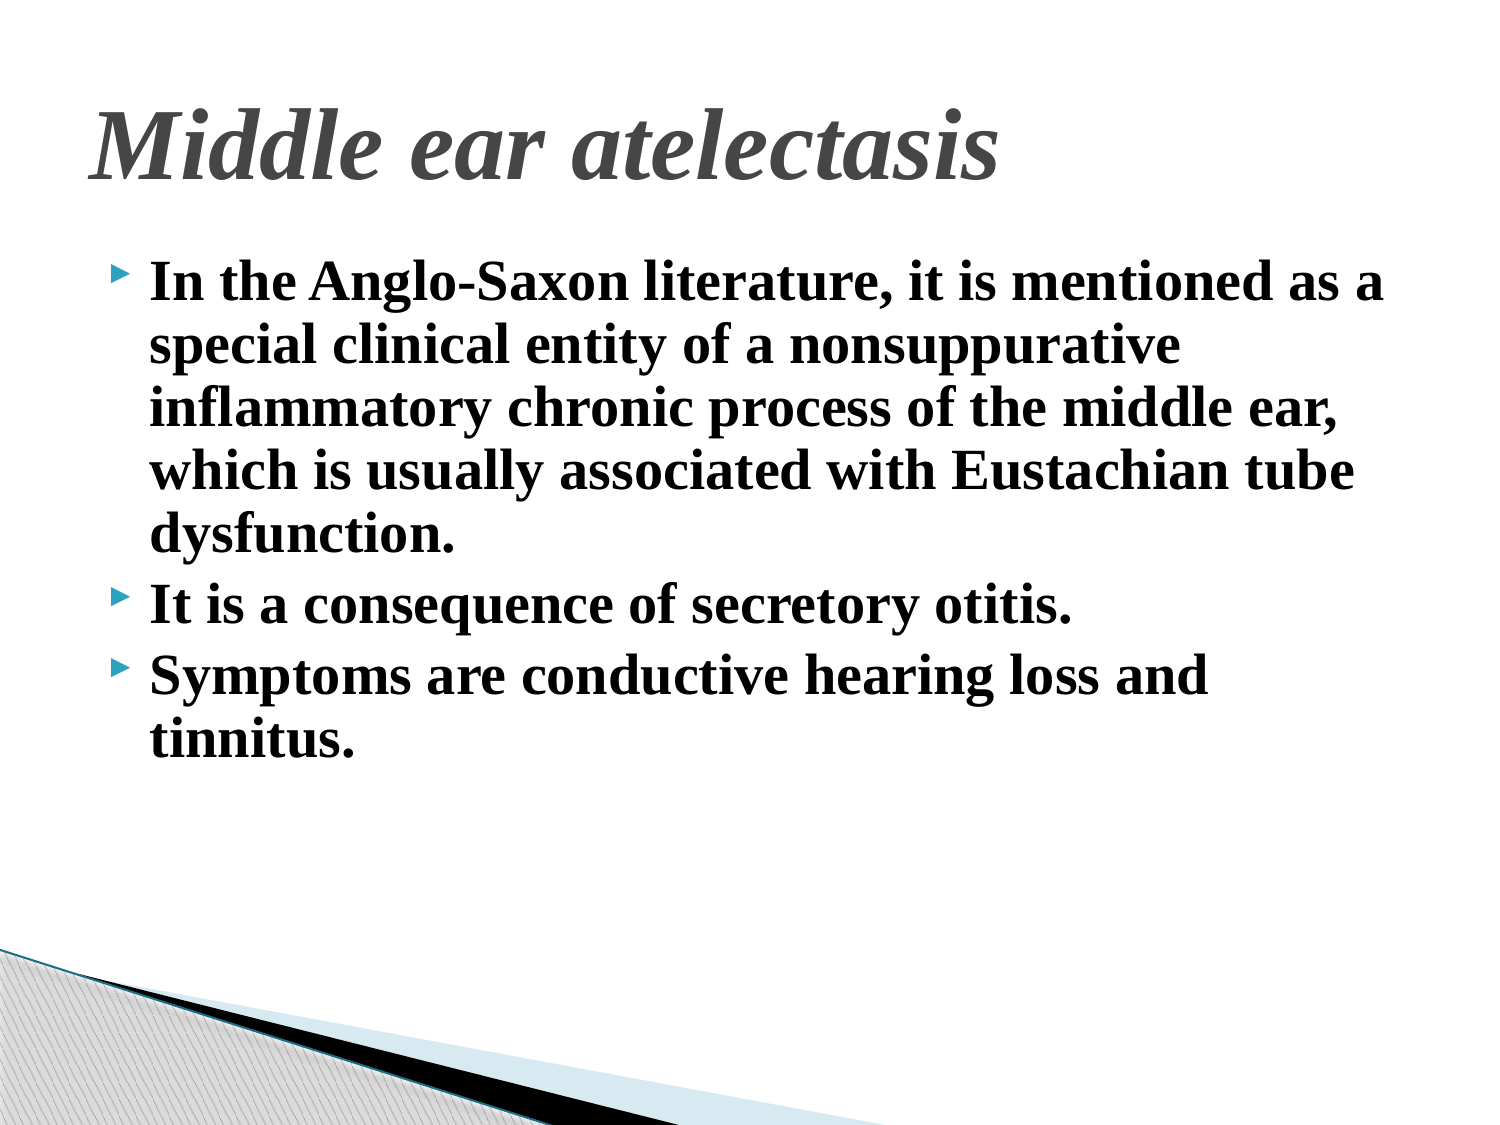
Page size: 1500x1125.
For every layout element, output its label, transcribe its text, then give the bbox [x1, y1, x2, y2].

title Middle ear atelectasis [75, 45, 1425, 233]
list In the Anglo-Saxon literature, it is mentioned as a special clinical entity of a nonsuppurative inflammatory chronic process of the middle ear, which is usually associated with Eustachian tube dysfunction. It is a consequence of secretory otitis. Symptoms are conductive hearing loss and tinnitus. [75, 243, 1425, 986]
